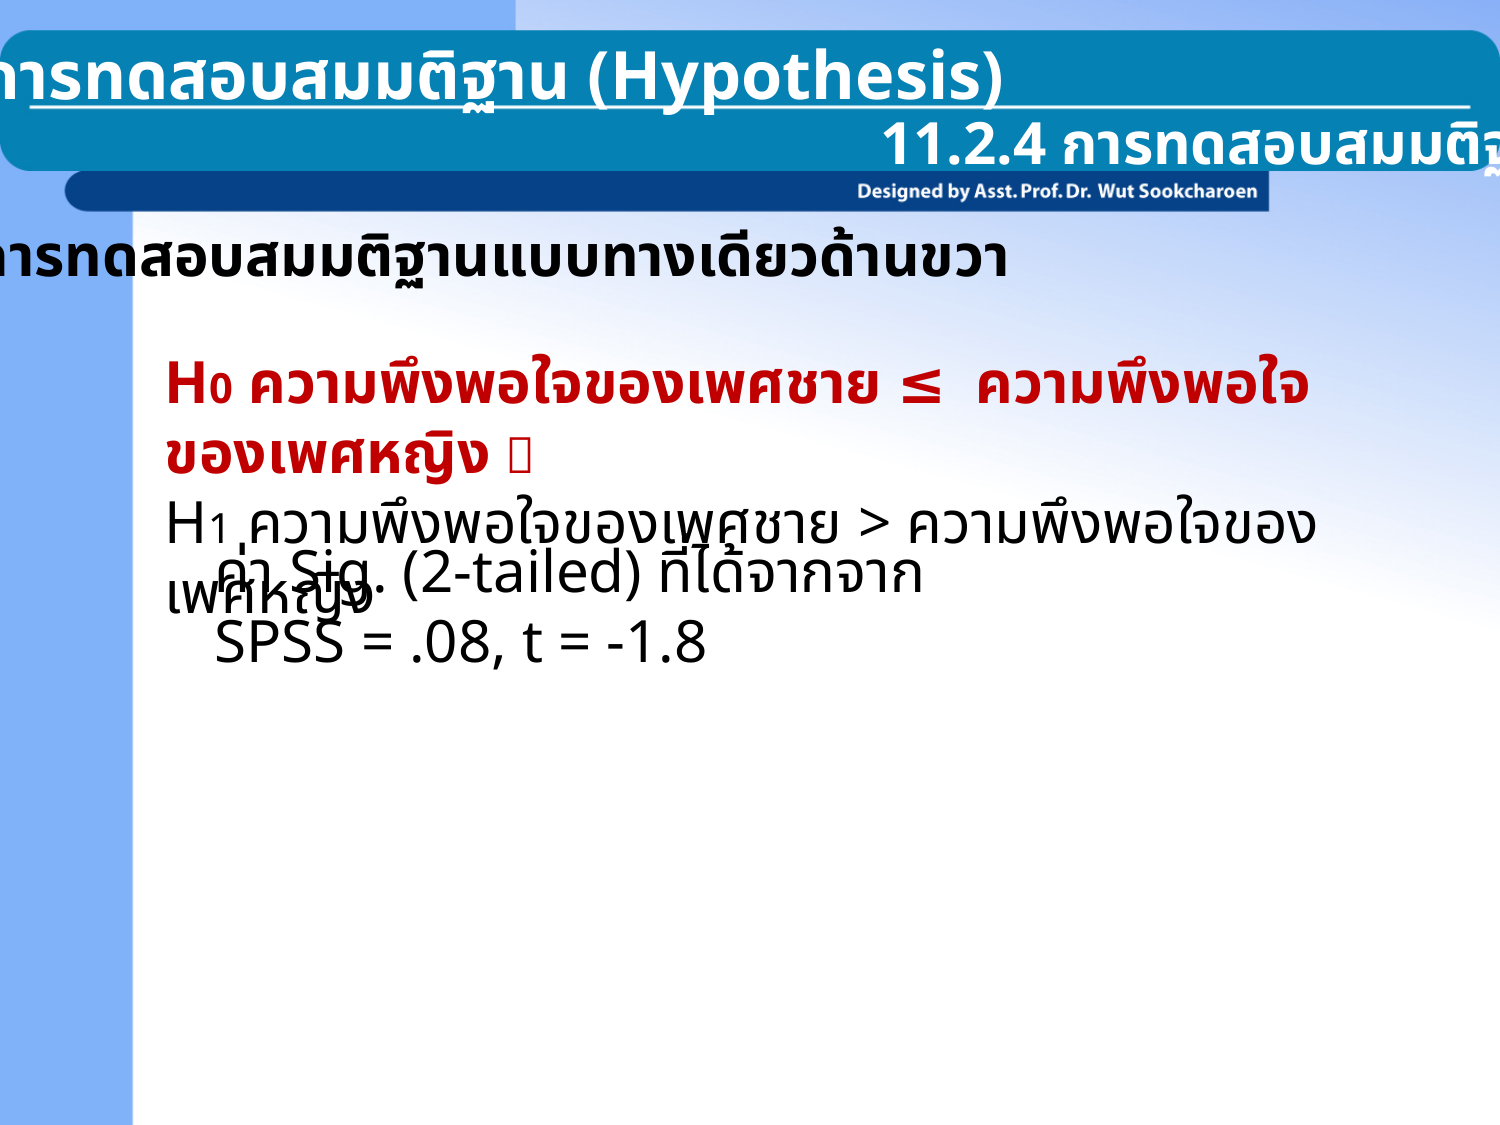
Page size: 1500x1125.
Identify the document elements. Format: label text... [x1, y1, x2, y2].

text_box H0 ความพึงพอใจของเพศชาย ≤ ความพึงพอใจของเพศหญิง  H1 ความพึงพอใจของเพศชาย > ความพึงพอใจของเพศหญิง [149, 337, 1338, 633]
picture [0, 149, 1500, 1125]
text_box 11.2 การทดสอบสมมติฐาน (Hypothesis) [0, 25, 1020, 121]
text_box 11.2.4 การทดสอบสมมติฐาน [865, 98, 1500, 184]
picture [0, 0, 1500, 53]
text_box การทดสอบสมมติฐานแบบทางเดียวด้านขวา [0, 210, 1025, 296]
text_box ค่า Sig. (2-tailed) ที่ได้จากจาก SPSS = .08, t = -1.8 [200, 526, 1050, 682]
